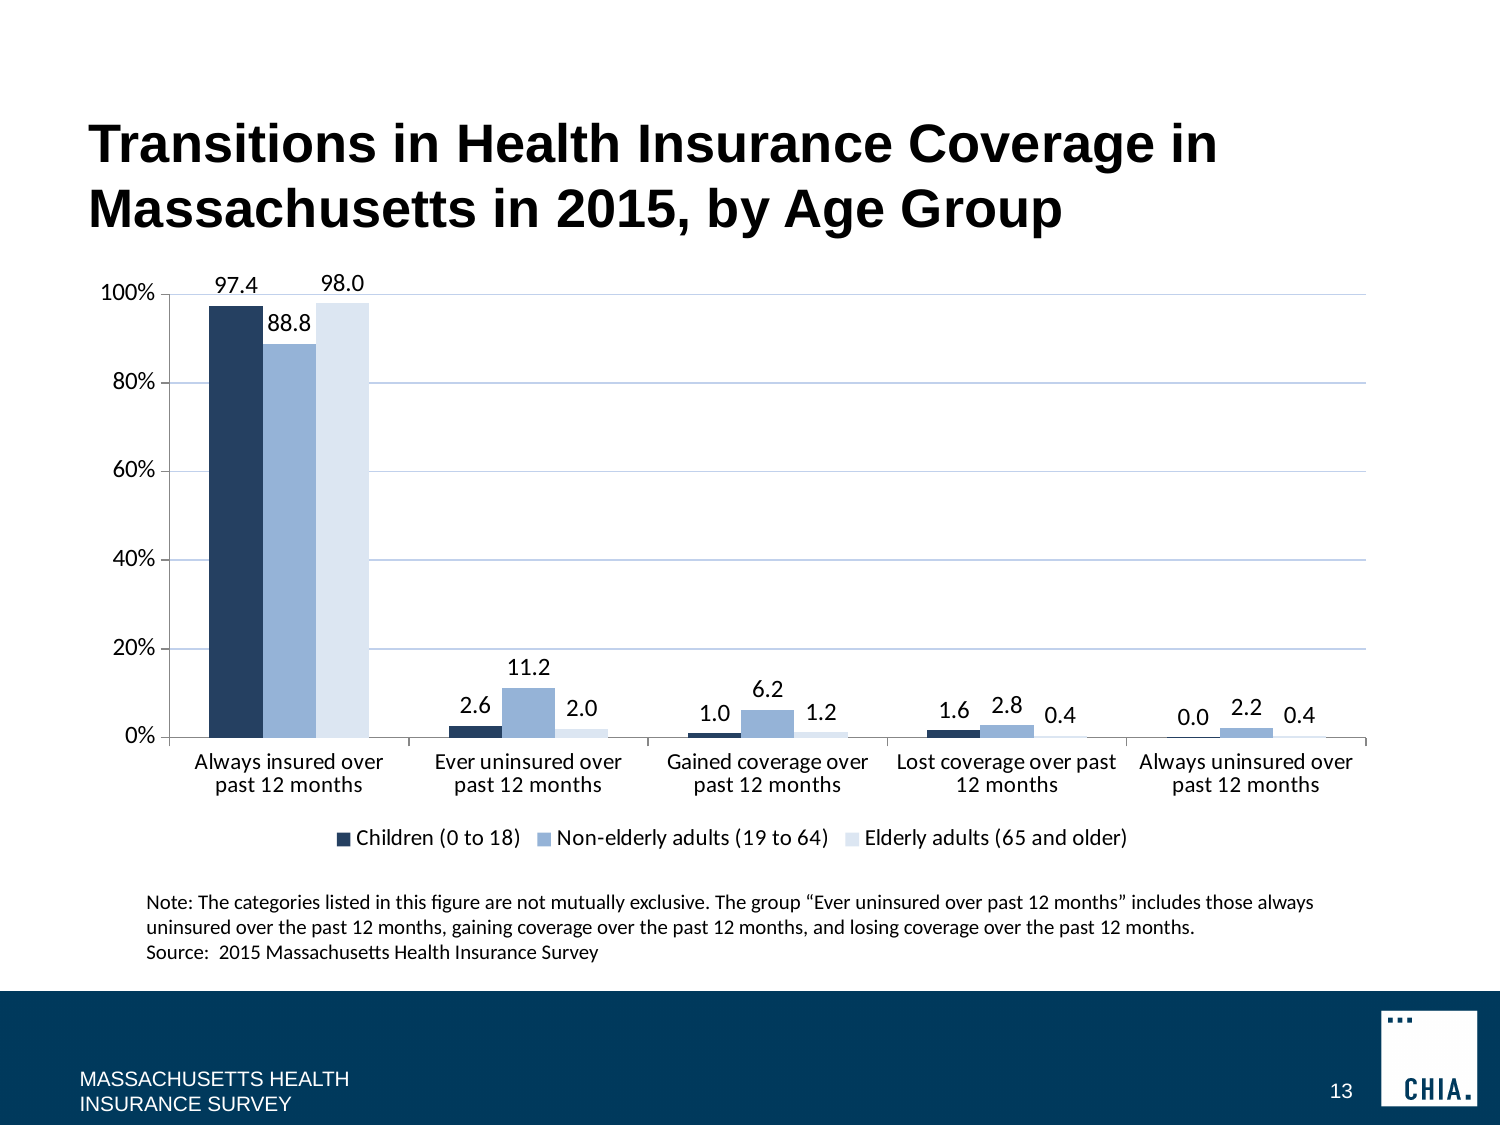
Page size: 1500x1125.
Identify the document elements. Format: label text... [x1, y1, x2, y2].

picture [0, 991, 1500, 1125]
text_box Note: The categories listed in this figure are not mutually exclusive. The group “Ever uninsured over past 12 months” includes those always uninsured over the past 12 months, gaining coverage over the past 12 months, and losing coverage over the past 12 months. Source: 2015 Massachusetts Health Insurance Survey [131, 881, 1368, 971]
footer MASSACHUSETTS HEALTH INSURANCE SURVEY [64, 1060, 430, 1121]
slide_number 13 [1017, 1060, 1368, 1121]
title Transitions in Health Insurance Coverage in Massachusetts in 2015, by Age Group [73, 120, 1393, 227]
chart [73, 269, 1393, 858]
